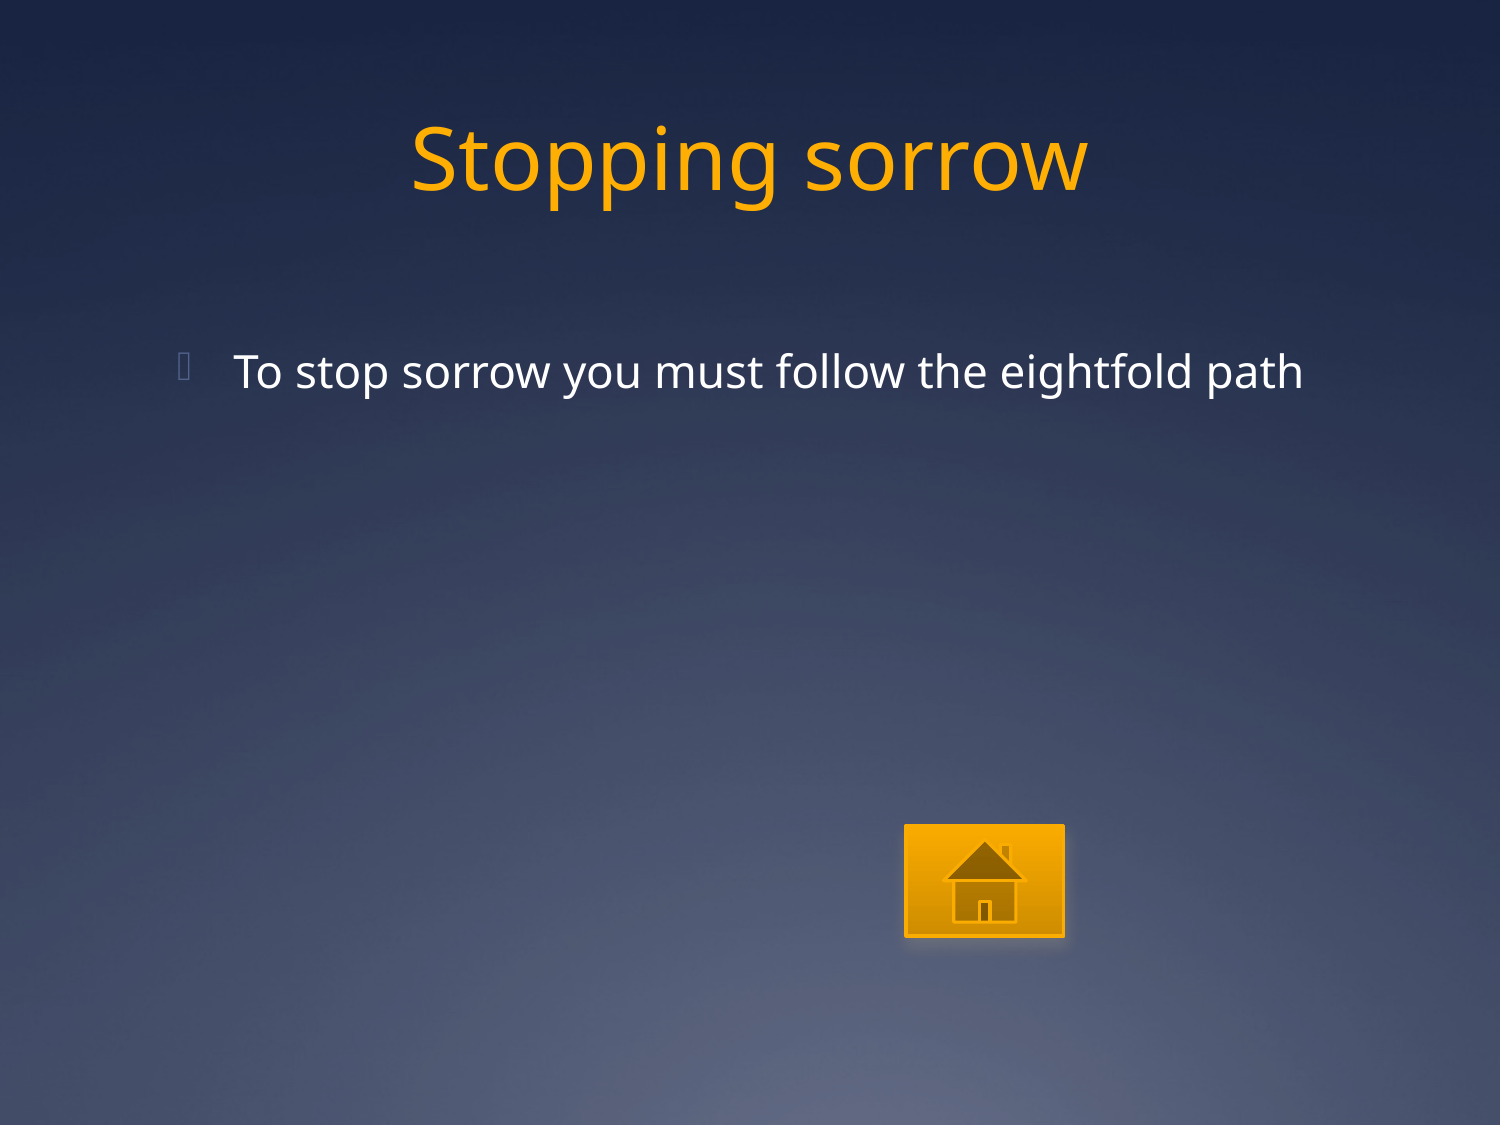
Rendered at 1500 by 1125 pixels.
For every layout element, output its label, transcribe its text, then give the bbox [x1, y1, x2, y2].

title Stopping sorrow [100, 95, 1400, 225]
text_box [904, 824, 1065, 938]
list To stop sorrow you must follow the eightfold path [162, 335, 1338, 1005]
